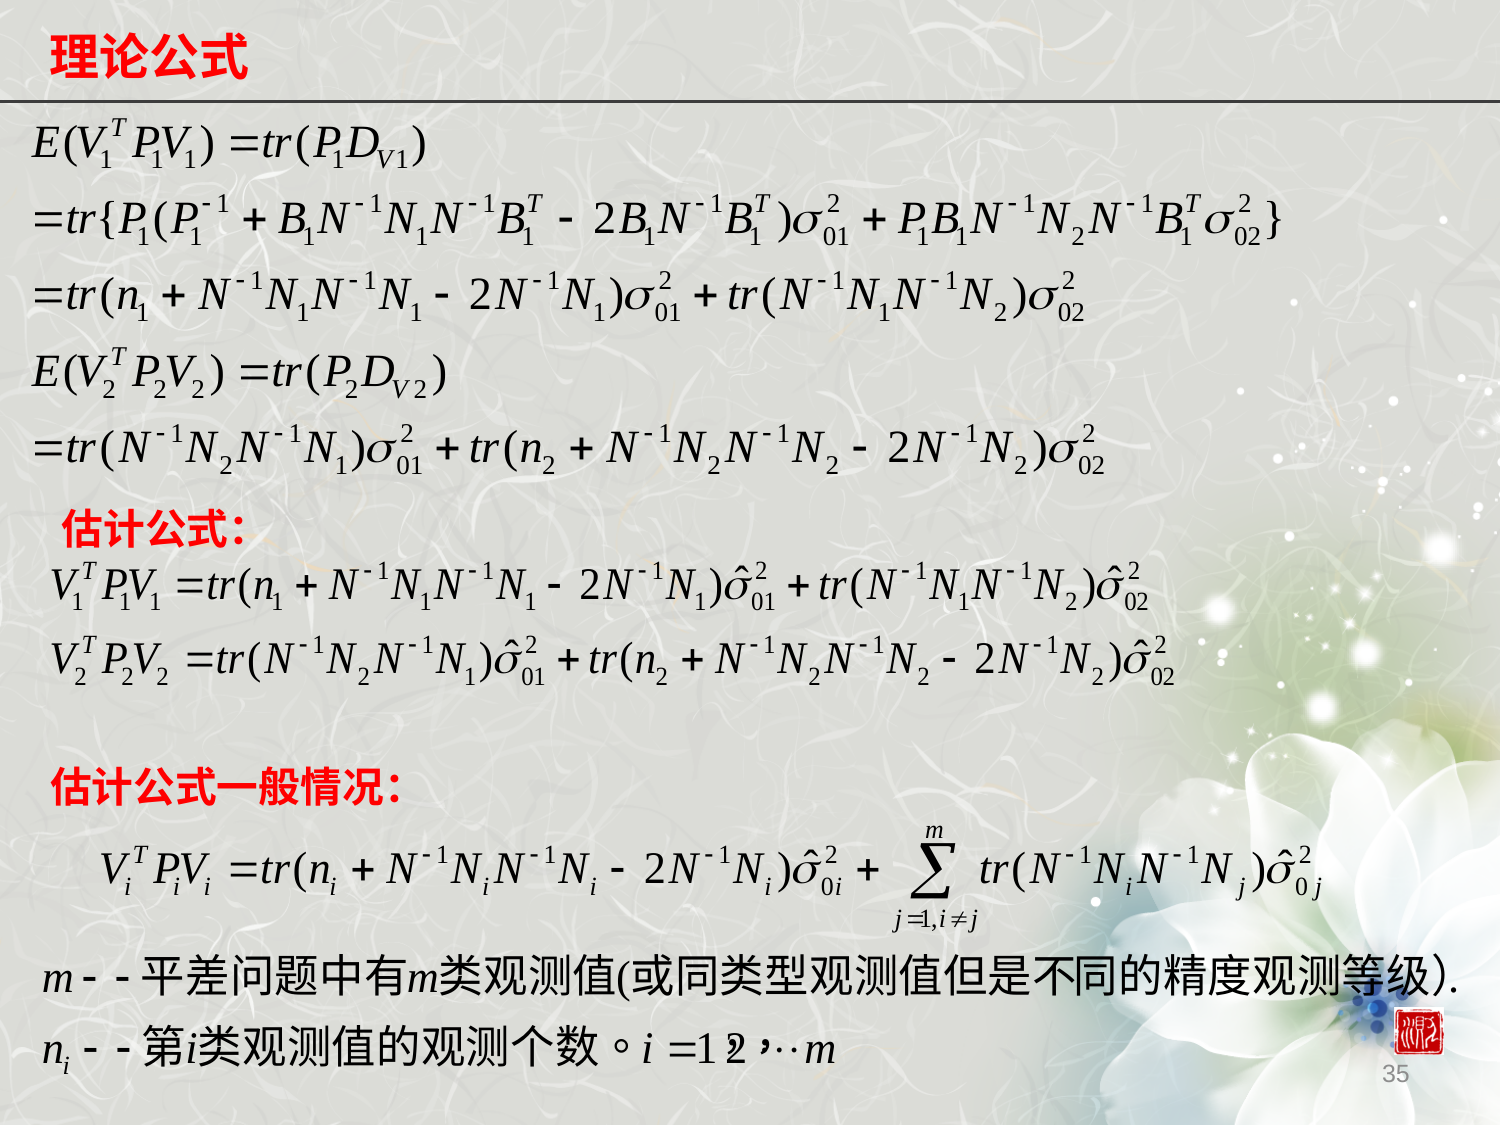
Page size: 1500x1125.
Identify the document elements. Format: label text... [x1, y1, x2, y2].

picture [0, 0, 1500, 100]
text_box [46, 550, 1184, 694]
picture [0, 103, 1500, 1125]
text_box 理论公式 [35, 0, 563, 93]
text_box 估计公式一般情况： [35, 738, 493, 806]
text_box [23, 105, 1290, 484]
slide_number 35 [1074, 1092, 1425, 1103]
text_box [34, 808, 1466, 1084]
text_box 估计公式： [46, 491, 399, 550]
